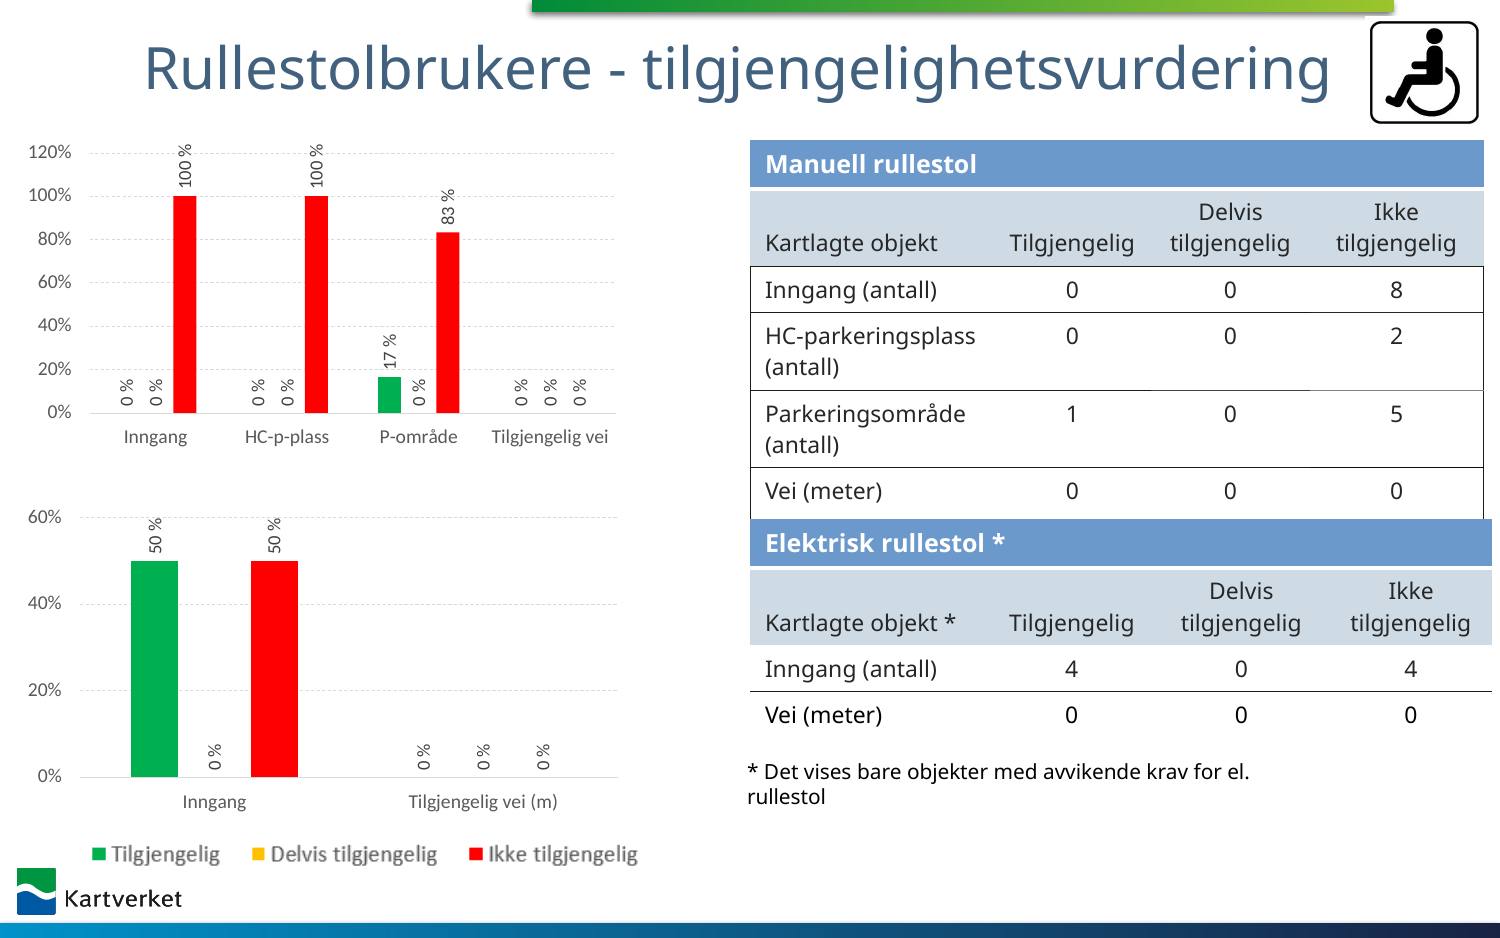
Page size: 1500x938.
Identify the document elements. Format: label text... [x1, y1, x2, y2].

table_cell Tilgjengelig [991, 570, 1153, 645]
table_cell 0 [1151, 267, 1310, 312]
table_cell 8 [1310, 267, 1483, 312]
table_cell 2 [1310, 313, 1483, 390]
table_cell Ikke tilgjengelig [1310, 191, 1484, 266]
table_cell 0 [994, 468, 1151, 519]
table_cell Kartlagte objekt [750, 191, 994, 266]
text_box * Det vises bare objekter med avvikende krav for el. rullestol [732, 751, 1317, 816]
table_cell 0 [991, 692, 1153, 738]
table_cell 0 [1151, 313, 1310, 390]
table_cell 0 [1310, 468, 1483, 519]
table_cell Delvis tilgjengelig [1151, 191, 1310, 266]
table_cell 4 [991, 645, 1153, 691]
table_header Manuell rullestol [750, 140, 1484, 187]
table_cell Vei (meter) [750, 692, 991, 738]
text_box Rullestolbrukere - tilgjengelighetsvurdering [39, 12, 1348, 109]
table_cell 0 [994, 267, 1151, 312]
table_cell Parkeringsområde (antall) [751, 391, 994, 467]
table_cell Inngang (antall) [751, 267, 994, 312]
picture [1365, 16, 1484, 129]
table_cell Ikke tilgjengelig [1330, 570, 1492, 645]
picture [20, 135, 629, 457]
table_cell 0 [1151, 468, 1310, 519]
table_cell 4 [1330, 645, 1492, 691]
table_cell 0 [1151, 391, 1310, 467]
table_cell Tilgjengelig [994, 191, 1151, 266]
table_cell 0 [994, 313, 1151, 390]
table_cell HC-parkeringsplass (antall) [751, 313, 994, 390]
table_cell 5 [1310, 391, 1483, 467]
picture [86, 838, 643, 870]
picture [20, 499, 630, 822]
table_cell Kartlagte objekt * [750, 570, 991, 645]
table_cell Delvis tilgjengelig [1153, 570, 1330, 645]
table_cell 1 [994, 391, 1151, 467]
table_cell 0 [1153, 692, 1330, 738]
table_cell 0 [1330, 692, 1492, 738]
table_header Elektrisk rullestol * [750, 519, 1492, 566]
table_cell 0 [1153, 645, 1330, 691]
table_cell Inngang (antall) [750, 645, 991, 691]
table_cell Vei (meter) [751, 468, 994, 519]
